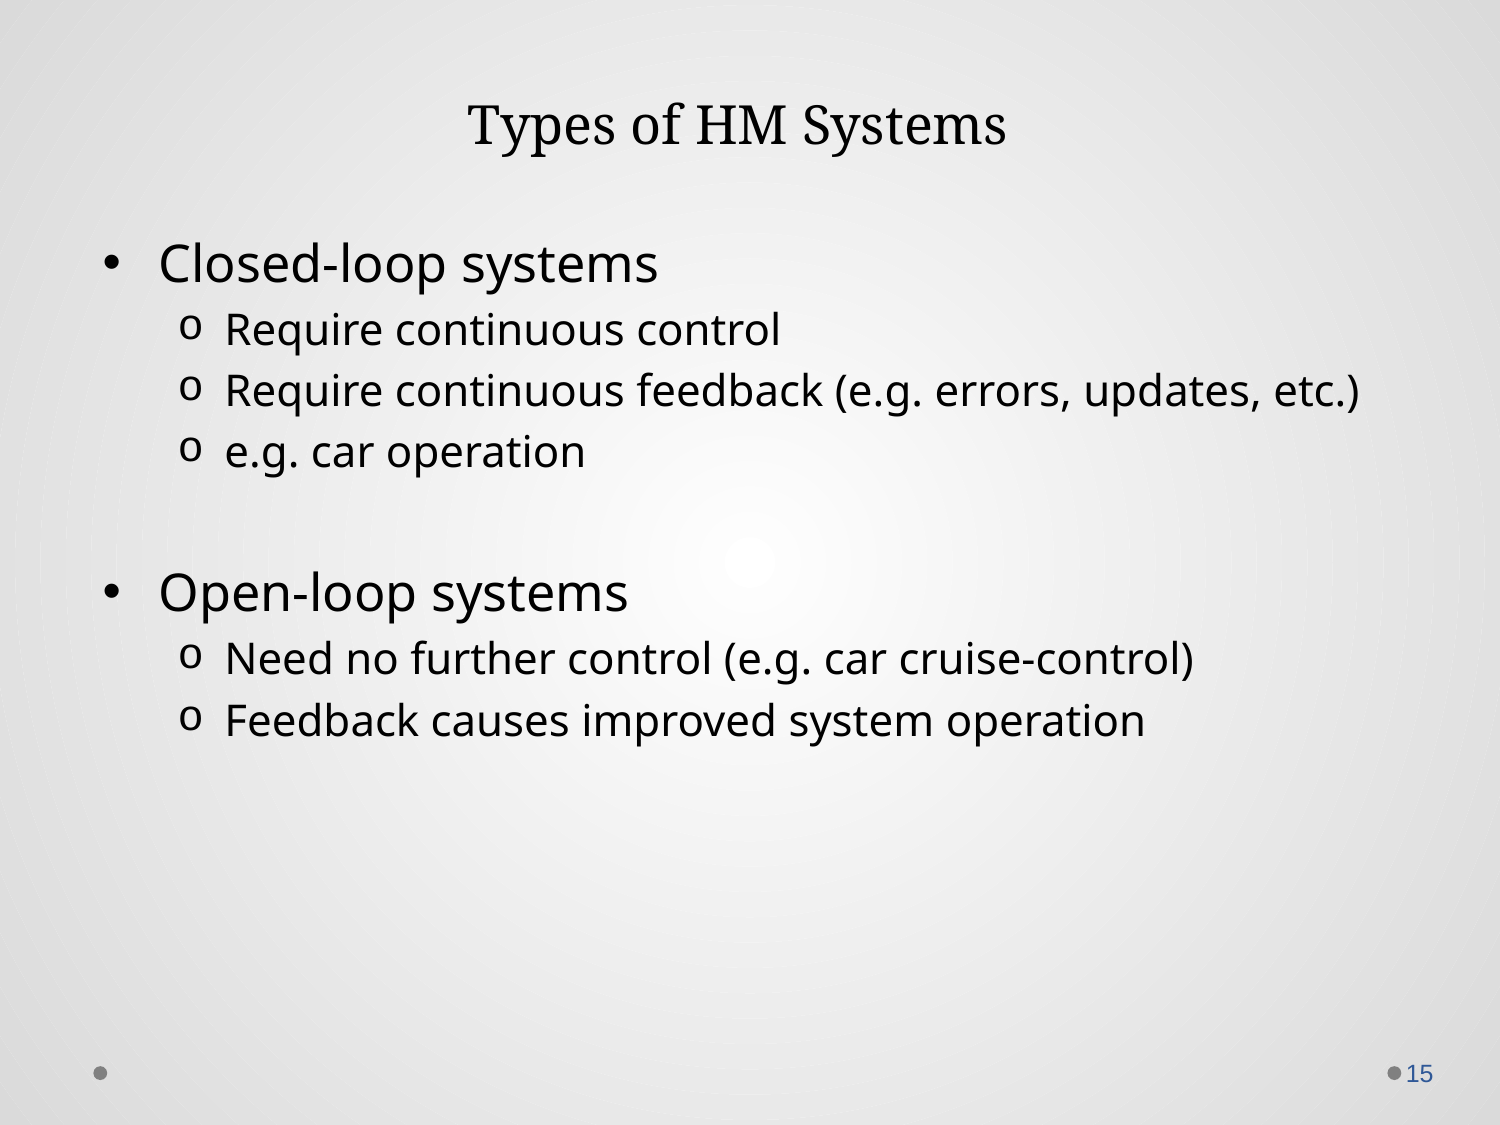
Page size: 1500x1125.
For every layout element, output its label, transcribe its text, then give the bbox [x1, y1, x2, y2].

list Closed-loop systems Require continuous control Require continuous feedback (e.g. errors, updates, etc.) e.g. car operation Open-loop systems Need no further control (e.g. car cruise-control) Feedback causes improved system operation [87, 149, 1438, 1113]
slide_number 15 [1401, 1042, 1494, 1103]
title Types of HM Systems [62, 62, 1413, 163]
